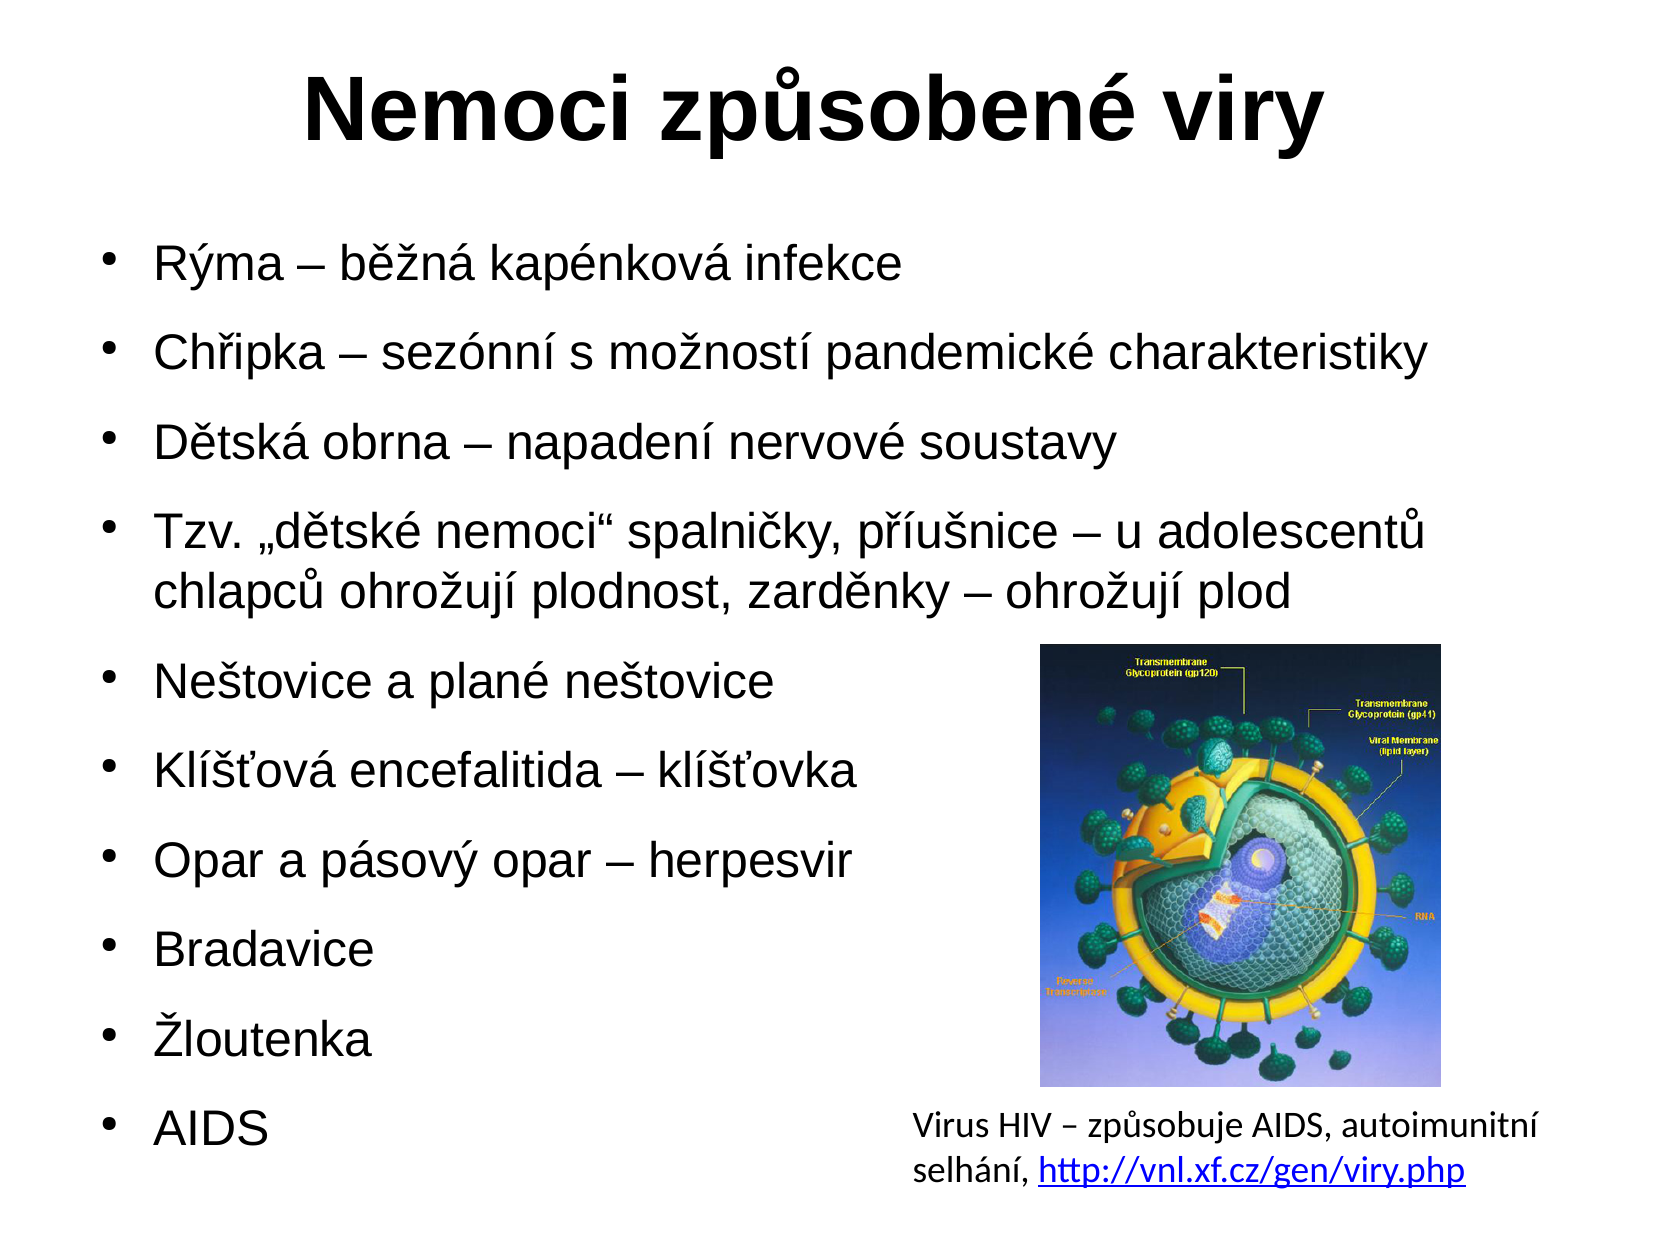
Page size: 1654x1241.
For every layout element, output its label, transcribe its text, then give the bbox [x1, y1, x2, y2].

title Nemoci způsobené viry [70, 0, 1559, 207]
picture [1039, 643, 1441, 1087]
text_box Virus HIV – způsobuje AIDS, autoimunitní selhání, http://vnl.xf.cz/gen/viry.php [897, 1092, 1560, 1198]
list Rýma – běžná kapénková infekce Chřipka – sezónní s možností pandemické charakteristiky Dětská obrna – napadení nervové soustavy Tzv. „dětské nemoci“ spalničky, příušnice – u adolescentů chlapců ohrožují plodnost, zarděnky – ohrožují plod Neštovice a plané neštovice Klíšťová encefalitida – klíšťovka Opar a pásový opar – herpesvir Bradavice Žloutenka AIDS [82, 230, 1571, 1241]
